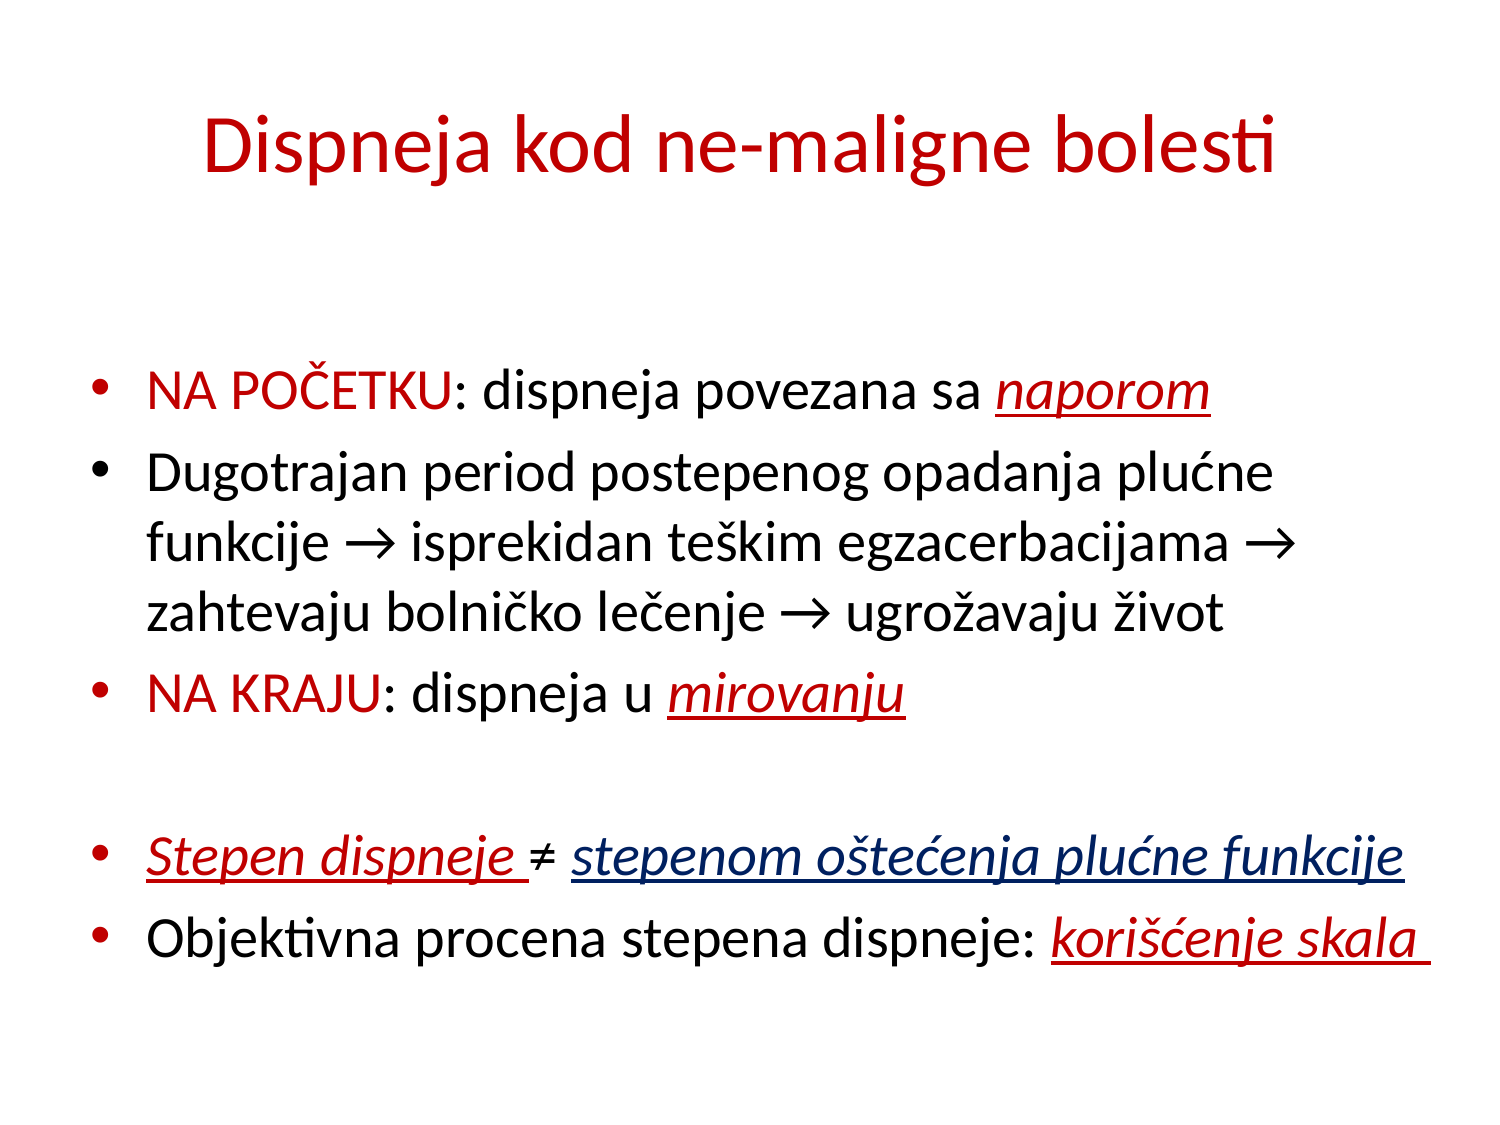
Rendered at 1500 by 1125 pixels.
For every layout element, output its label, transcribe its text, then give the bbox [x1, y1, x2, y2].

list NA POČETKU: dispneja povezana sa naporom Dugotrajan period postepenog opadanja plućne funkcije → isprekidan teškim egzacerbacijama → zahtevaju bolničko lečenje → ugrožavaju život NA KRAJU: dispneja u mirovanju Stepen dispneje ≠ stepenom oštećenja plućne funkcije Objektivna procena stepena dispneje: korišćenje skala [75, 262, 1463, 1005]
title Dispneja kod ne-maligne bolesti [75, 45, 1425, 233]
